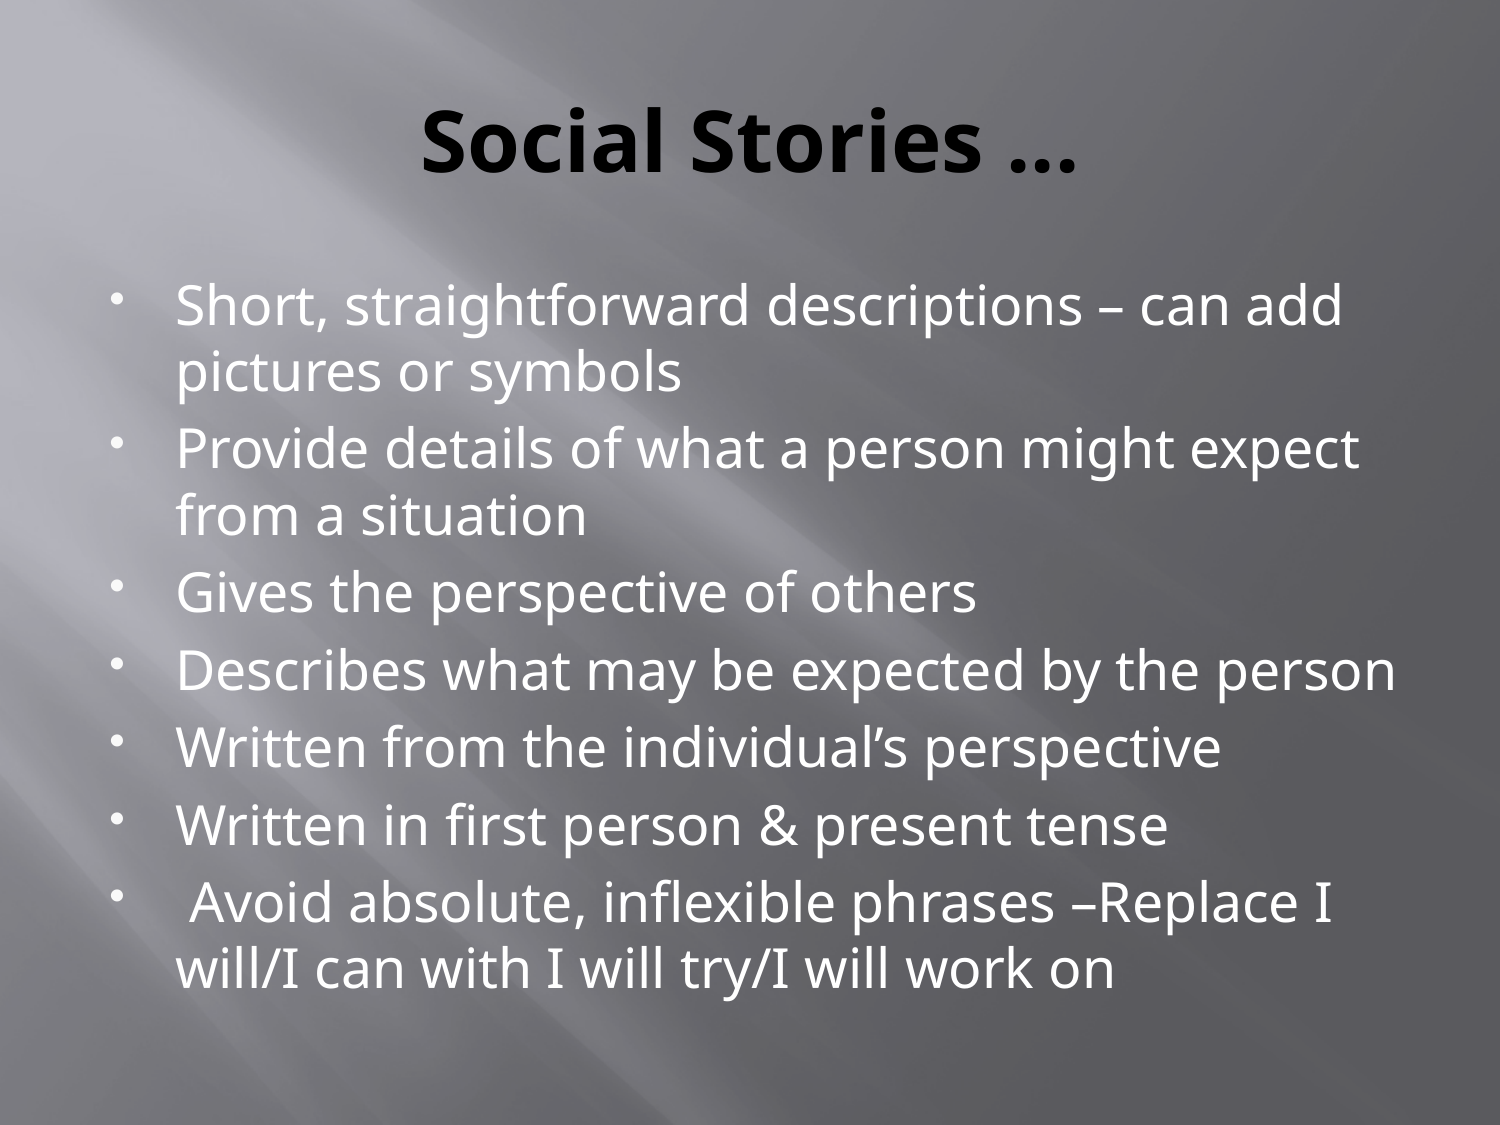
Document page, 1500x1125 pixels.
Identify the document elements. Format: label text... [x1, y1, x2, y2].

title Social Stories ... [75, 45, 1425, 233]
list Short, straightforward descriptions – can add pictures or symbols Provide details of what a person might expect from a situation Gives the perspective of others Describes what may be expected by the person Written from the individual’s perspective Written in first person & present tense Avoid absolute, inflexible phrases –Replace I will/I can with I will try/I will work on [75, 262, 1425, 1035]
